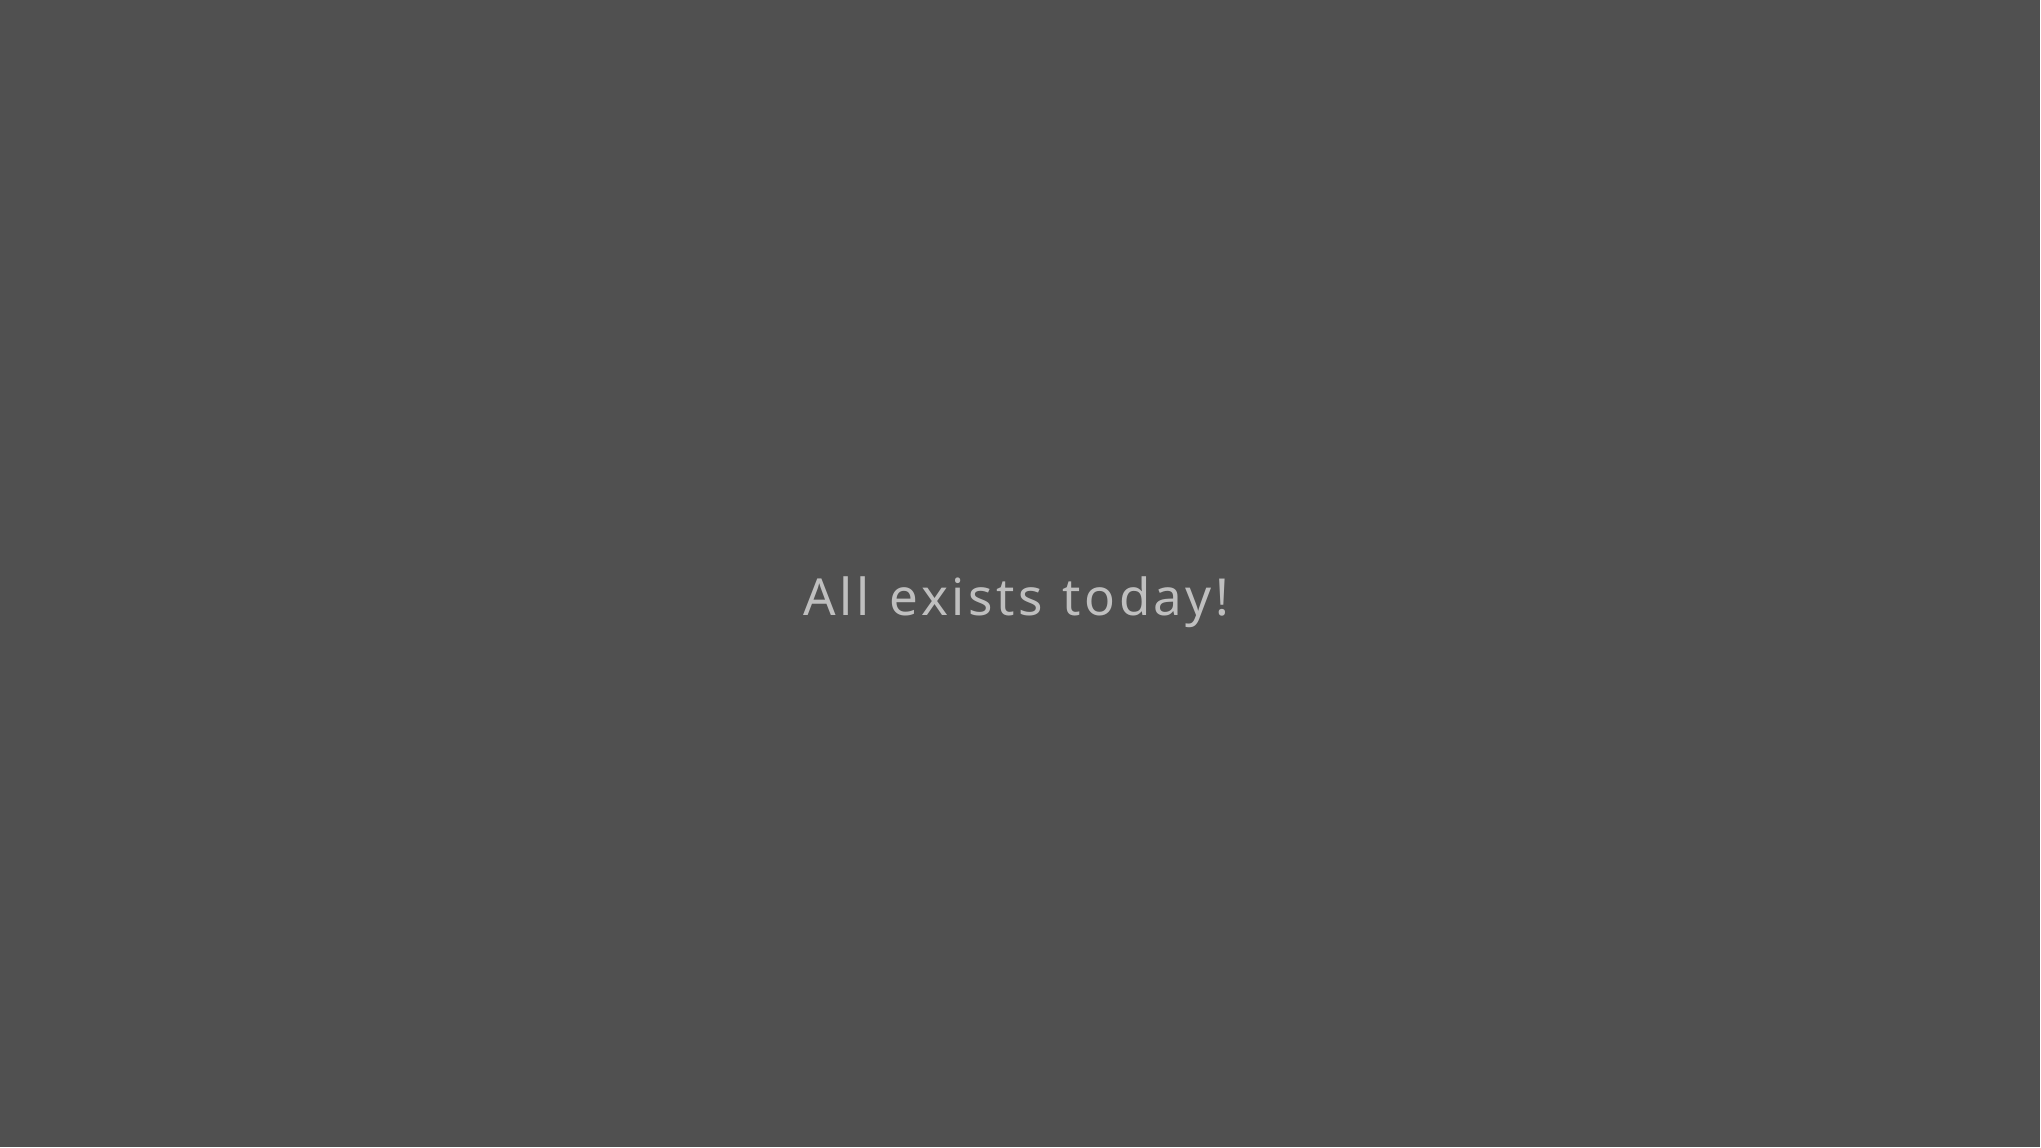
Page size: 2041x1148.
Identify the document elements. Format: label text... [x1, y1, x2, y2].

list All exists today! [255, 517, 1779, 643]
